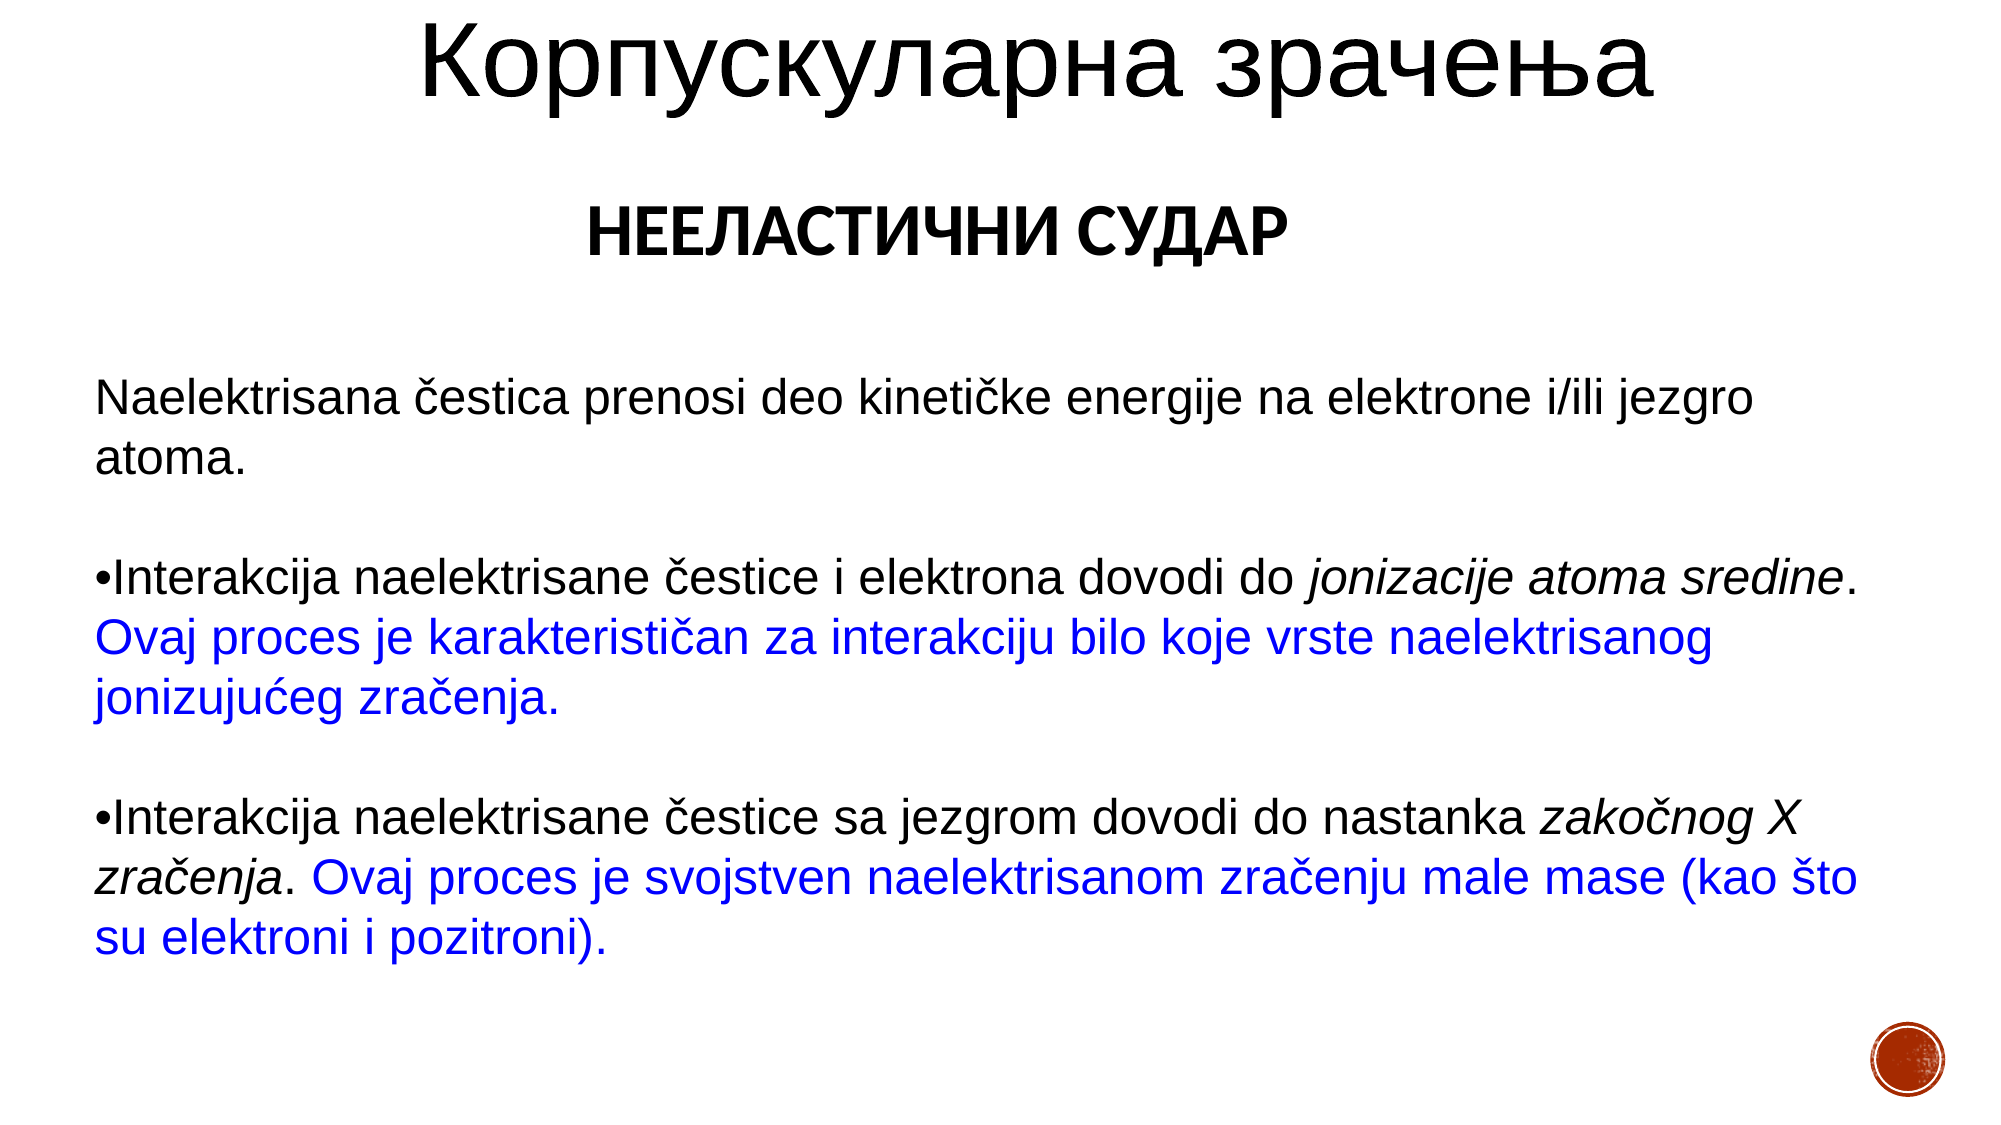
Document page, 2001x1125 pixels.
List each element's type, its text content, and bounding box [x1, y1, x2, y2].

text_box Naelektrisana čestica prenosi deo kinetičke energije na elektrone i/ili jezgro atoma. •Interakcija naelektrisane čestice i elektrona dovodi do jonizacije atoma sredine. Ovaj proces je karakterističan za interakciju bilo koje vrste naelektrisanog jonizujućeg zračenja. •Interakcija naelektrisane čestice sa jezgrom dovodi do nastanka zakočnog X zračenja. Ovaj proces je svojstven naelektrisanom zračenju male mase (kao što su elektroni i pozitroni). [79, 297, 1896, 973]
text_box НЕЕЛАСТИЧНИ СУДАР [571, 173, 1364, 279]
